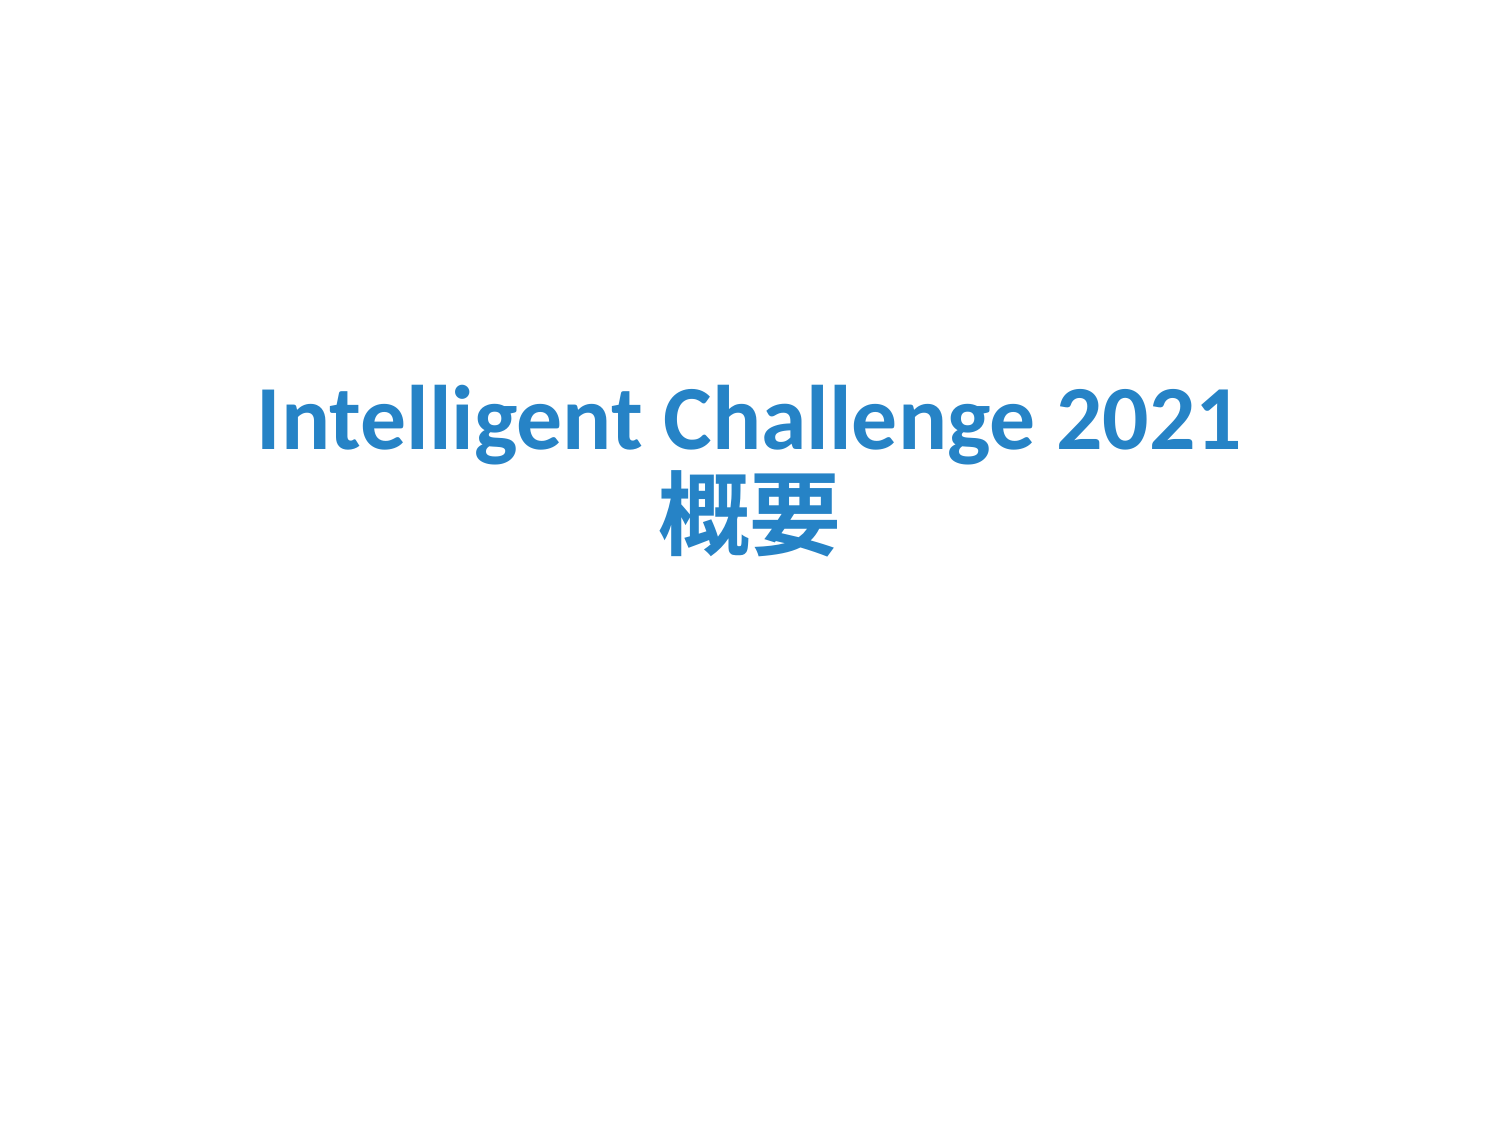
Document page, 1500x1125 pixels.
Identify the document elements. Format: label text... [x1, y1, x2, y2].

title Intelligent Challenge 2021 概要 [112, 184, 1388, 576]
